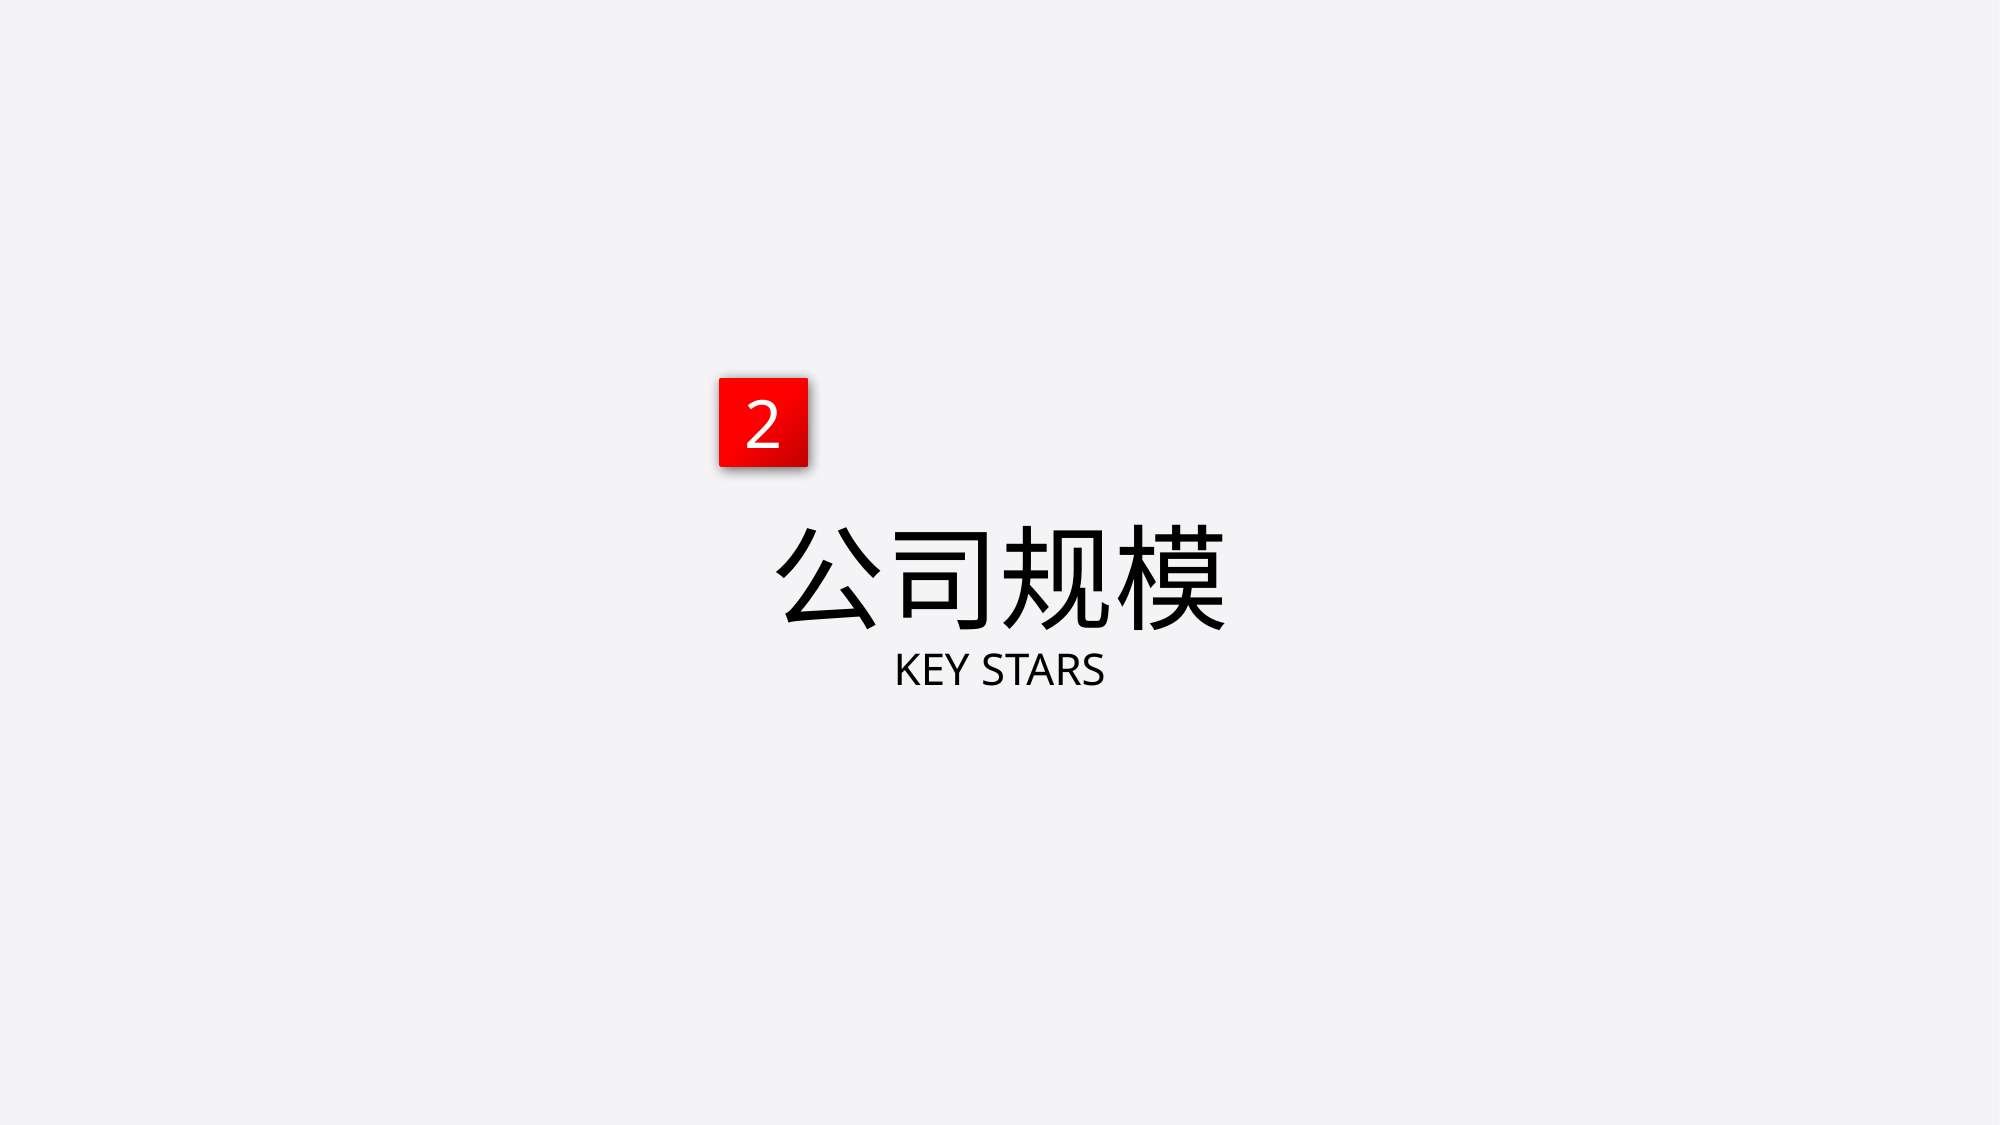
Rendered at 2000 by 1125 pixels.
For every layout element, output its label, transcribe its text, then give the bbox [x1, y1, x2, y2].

text_box 2 [717, 375, 811, 469]
text_box KEY STARS [879, 634, 1121, 702]
text_box 公司规模 [763, 499, 1237, 652]
